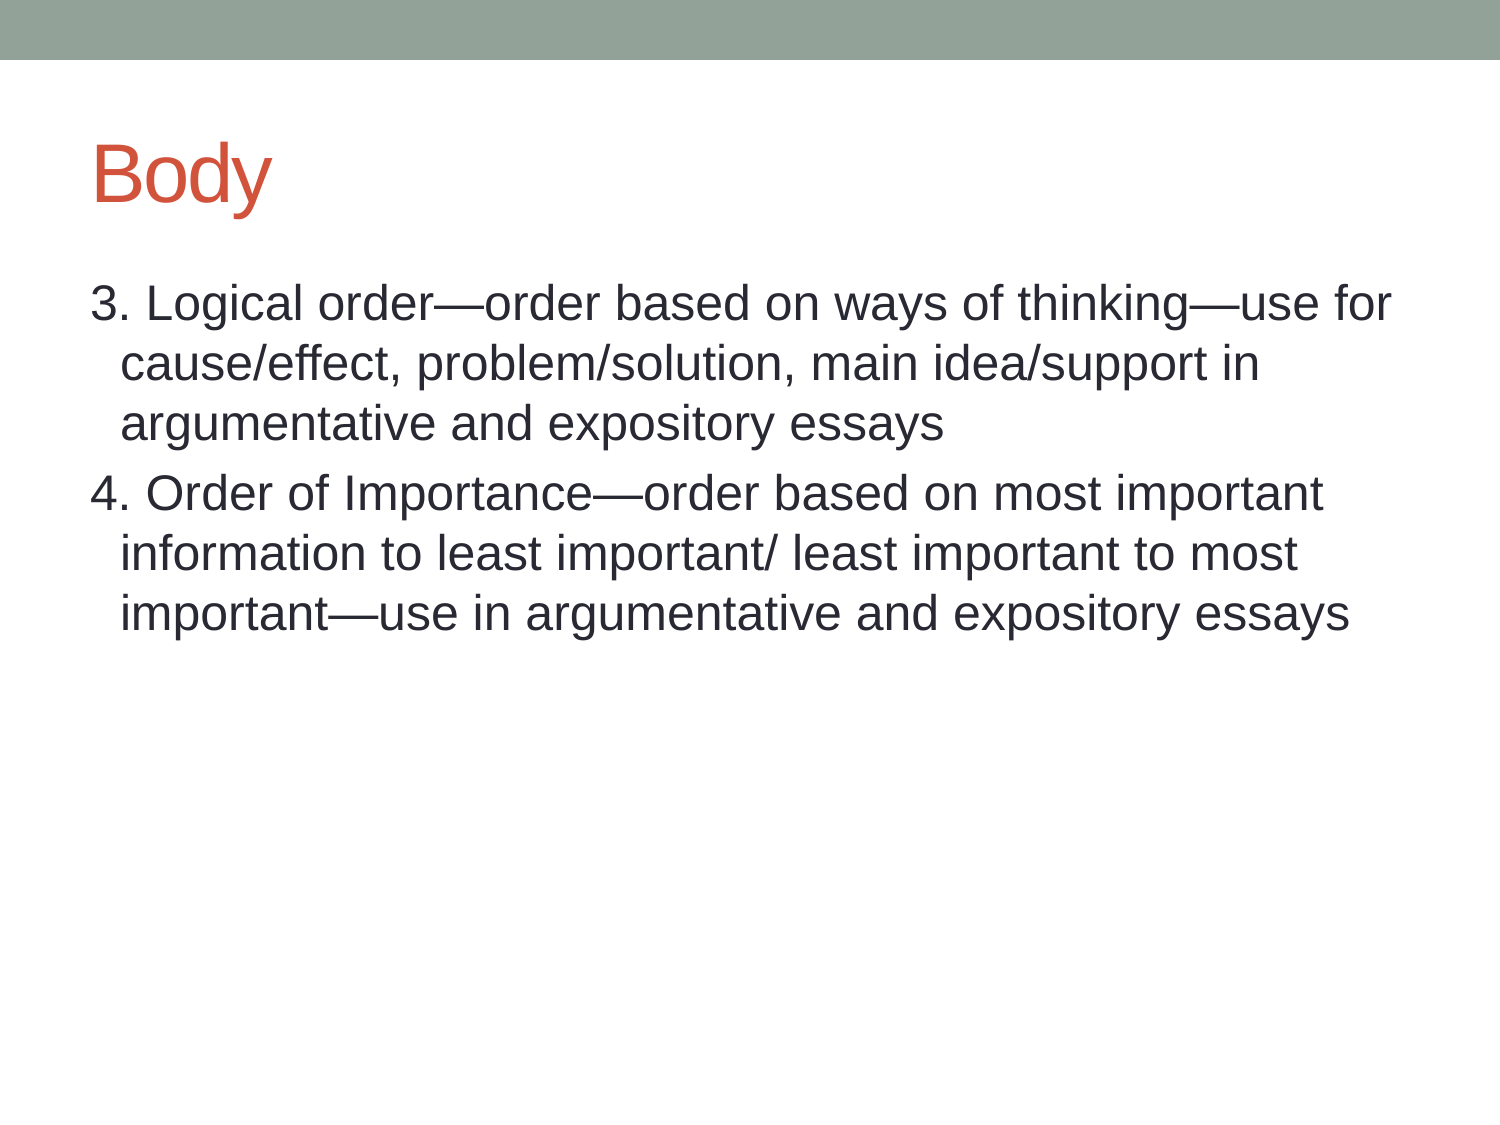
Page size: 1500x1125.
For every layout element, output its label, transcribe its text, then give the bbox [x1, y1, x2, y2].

list 3. Logical order—order based on ways of thinking—use for cause/effect, problem/solution, main idea/support in argumentative and expository essays 4. Order of Importance—order based on most important information to least important/ least important to most important—use in argumentative and expository essays [75, 262, 1425, 1063]
title Body [75, 87, 1425, 250]
